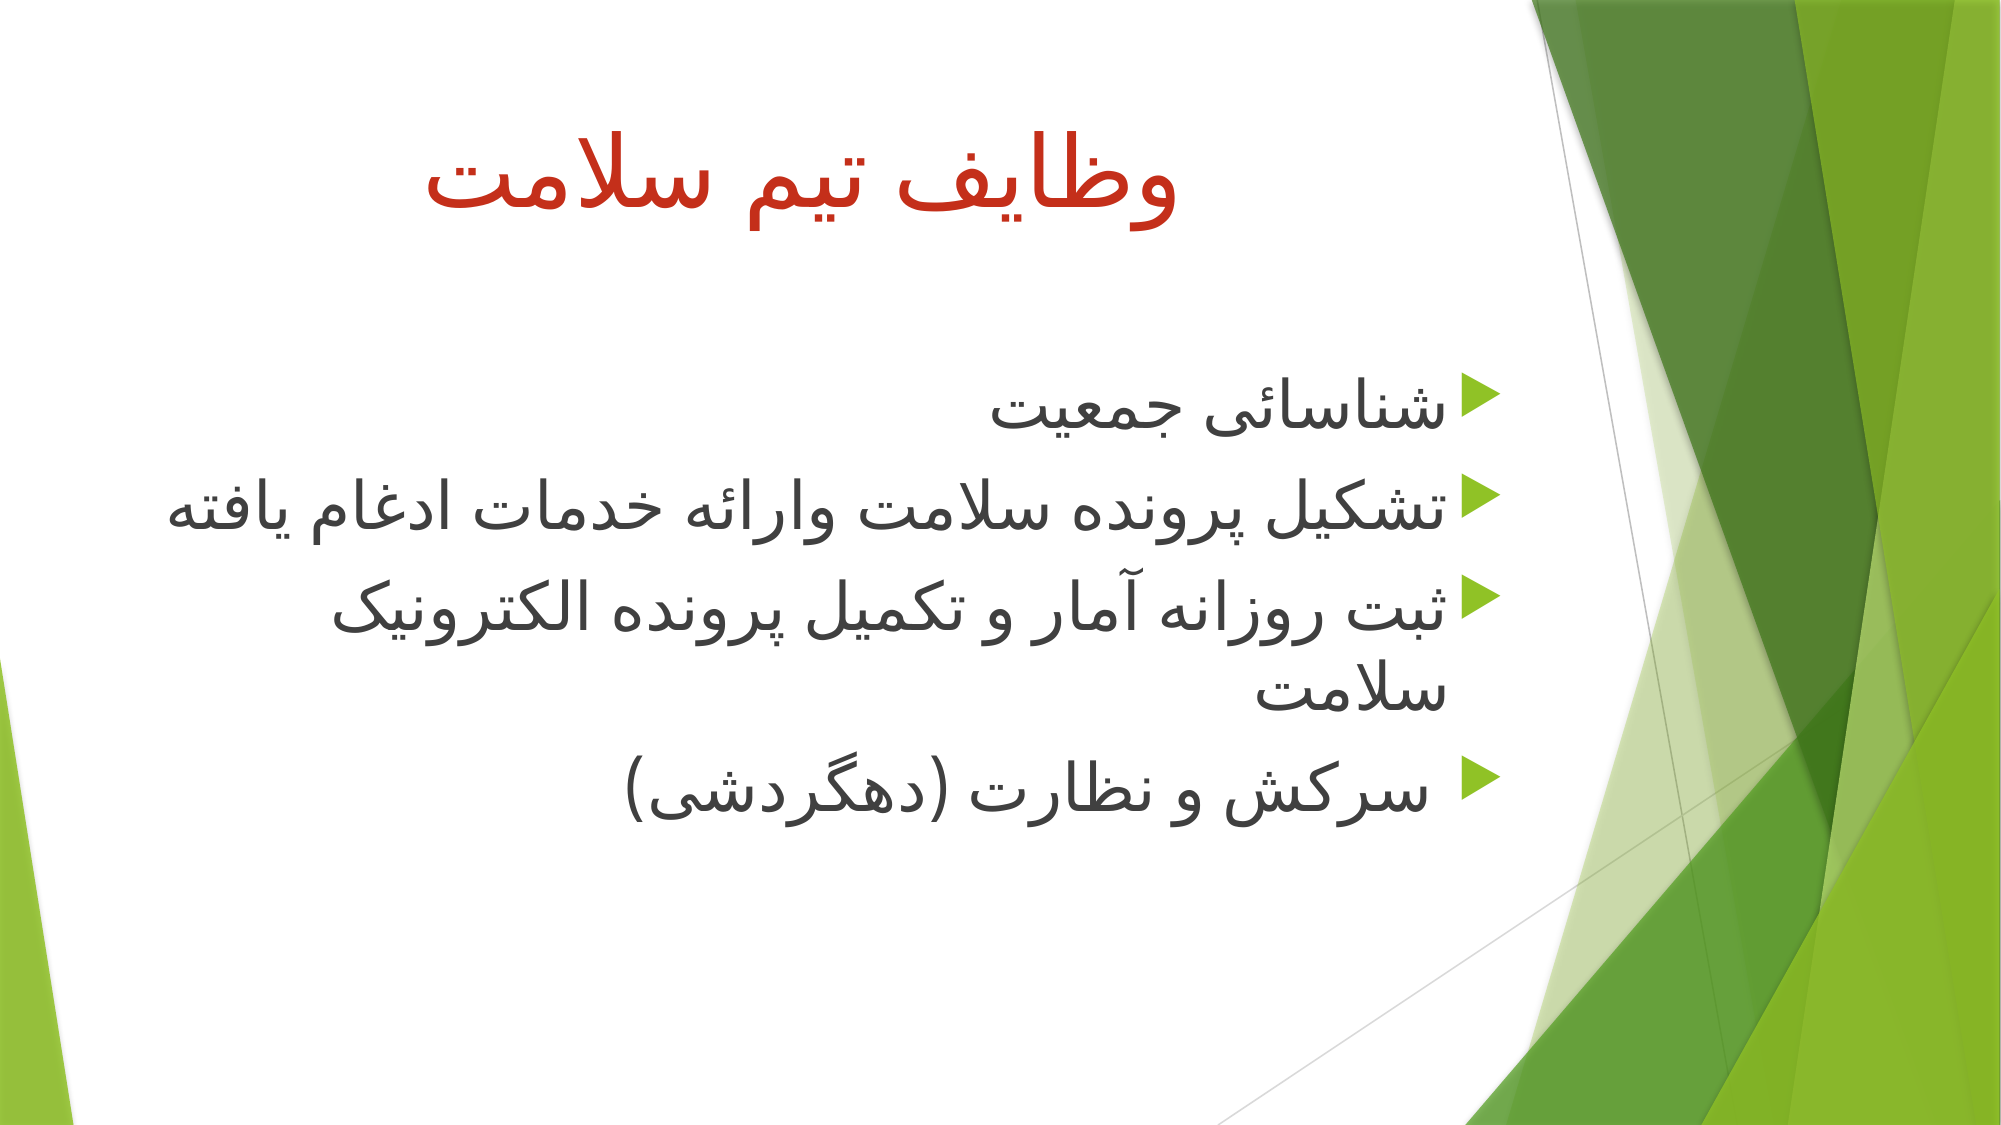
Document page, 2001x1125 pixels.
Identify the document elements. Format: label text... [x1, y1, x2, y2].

title وظایف تیم سلامت [111, 99, 1522, 317]
list شناسائی جمعیت تشکیل پرونده سلامت وارائه خدمات ادغام یافته ثبت روزانه آمار و تکمیل پرونده الکترونیک سلامت سرکش و نظارت (دهگردشی) [111, 354, 1522, 992]
